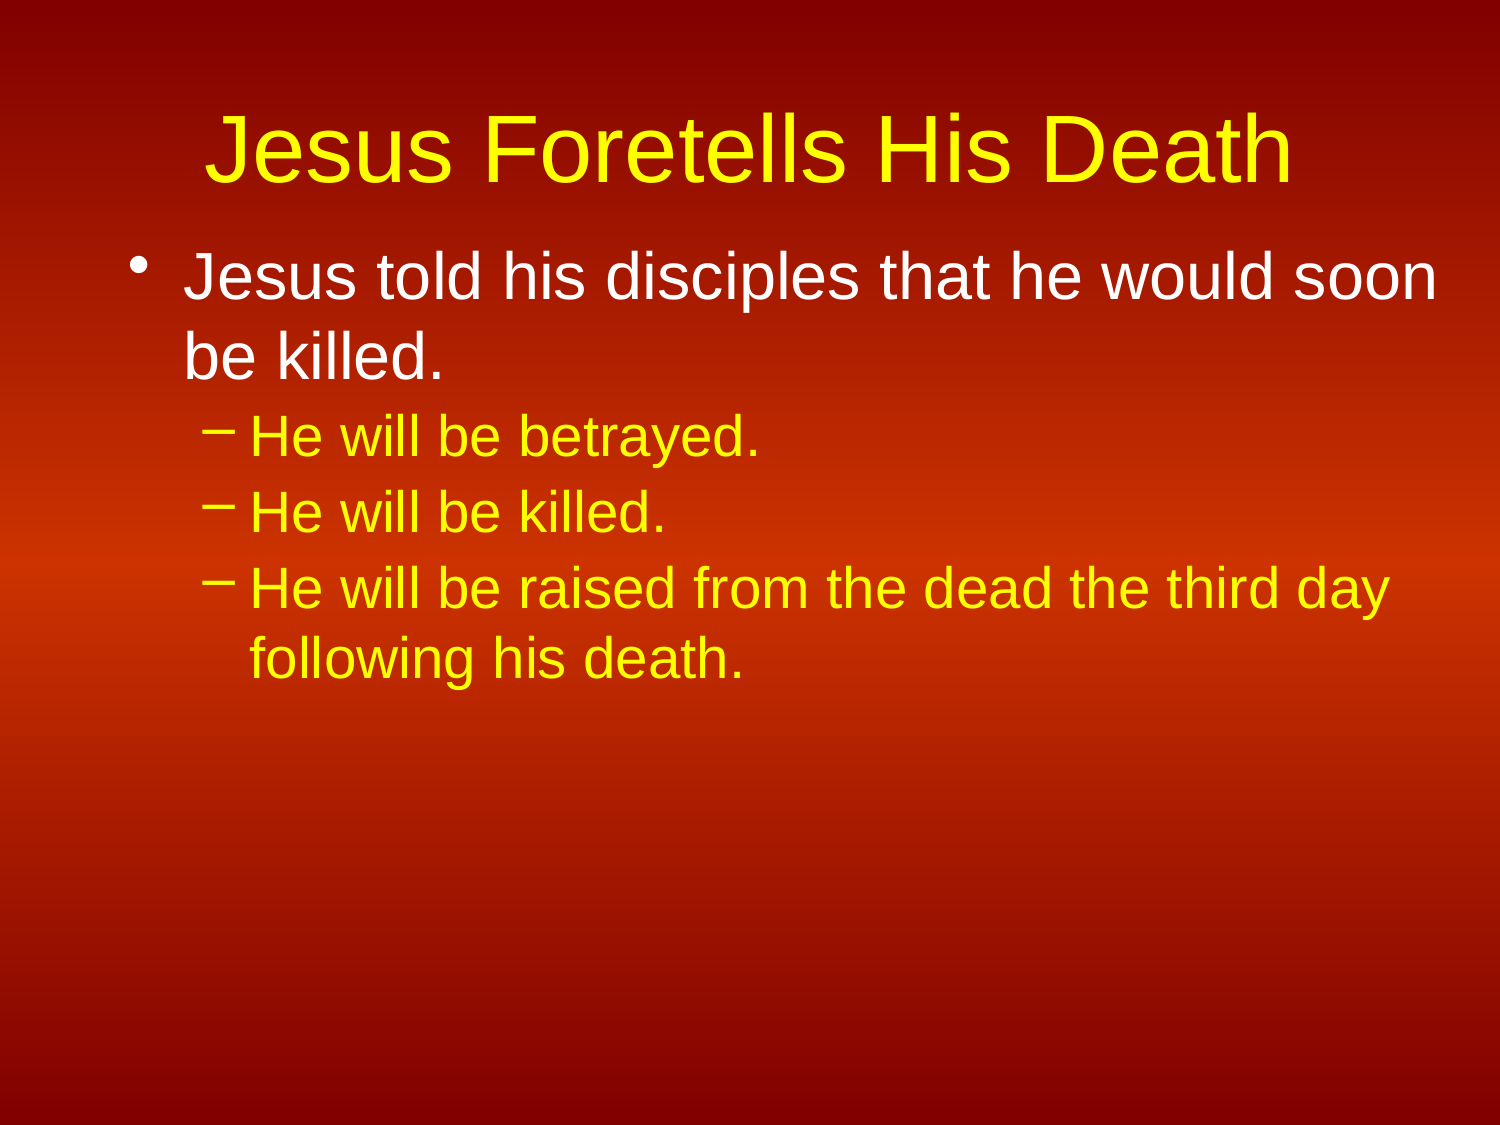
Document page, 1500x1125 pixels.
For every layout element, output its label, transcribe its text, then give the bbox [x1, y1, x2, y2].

list Jesus told his disciples that he would soon be killed. He will be betrayed. He will be killed. He will be raised from the dead the third day following his death. [112, 224, 1463, 1025]
title Jesus Foretells His Death [37, 50, 1463, 238]
